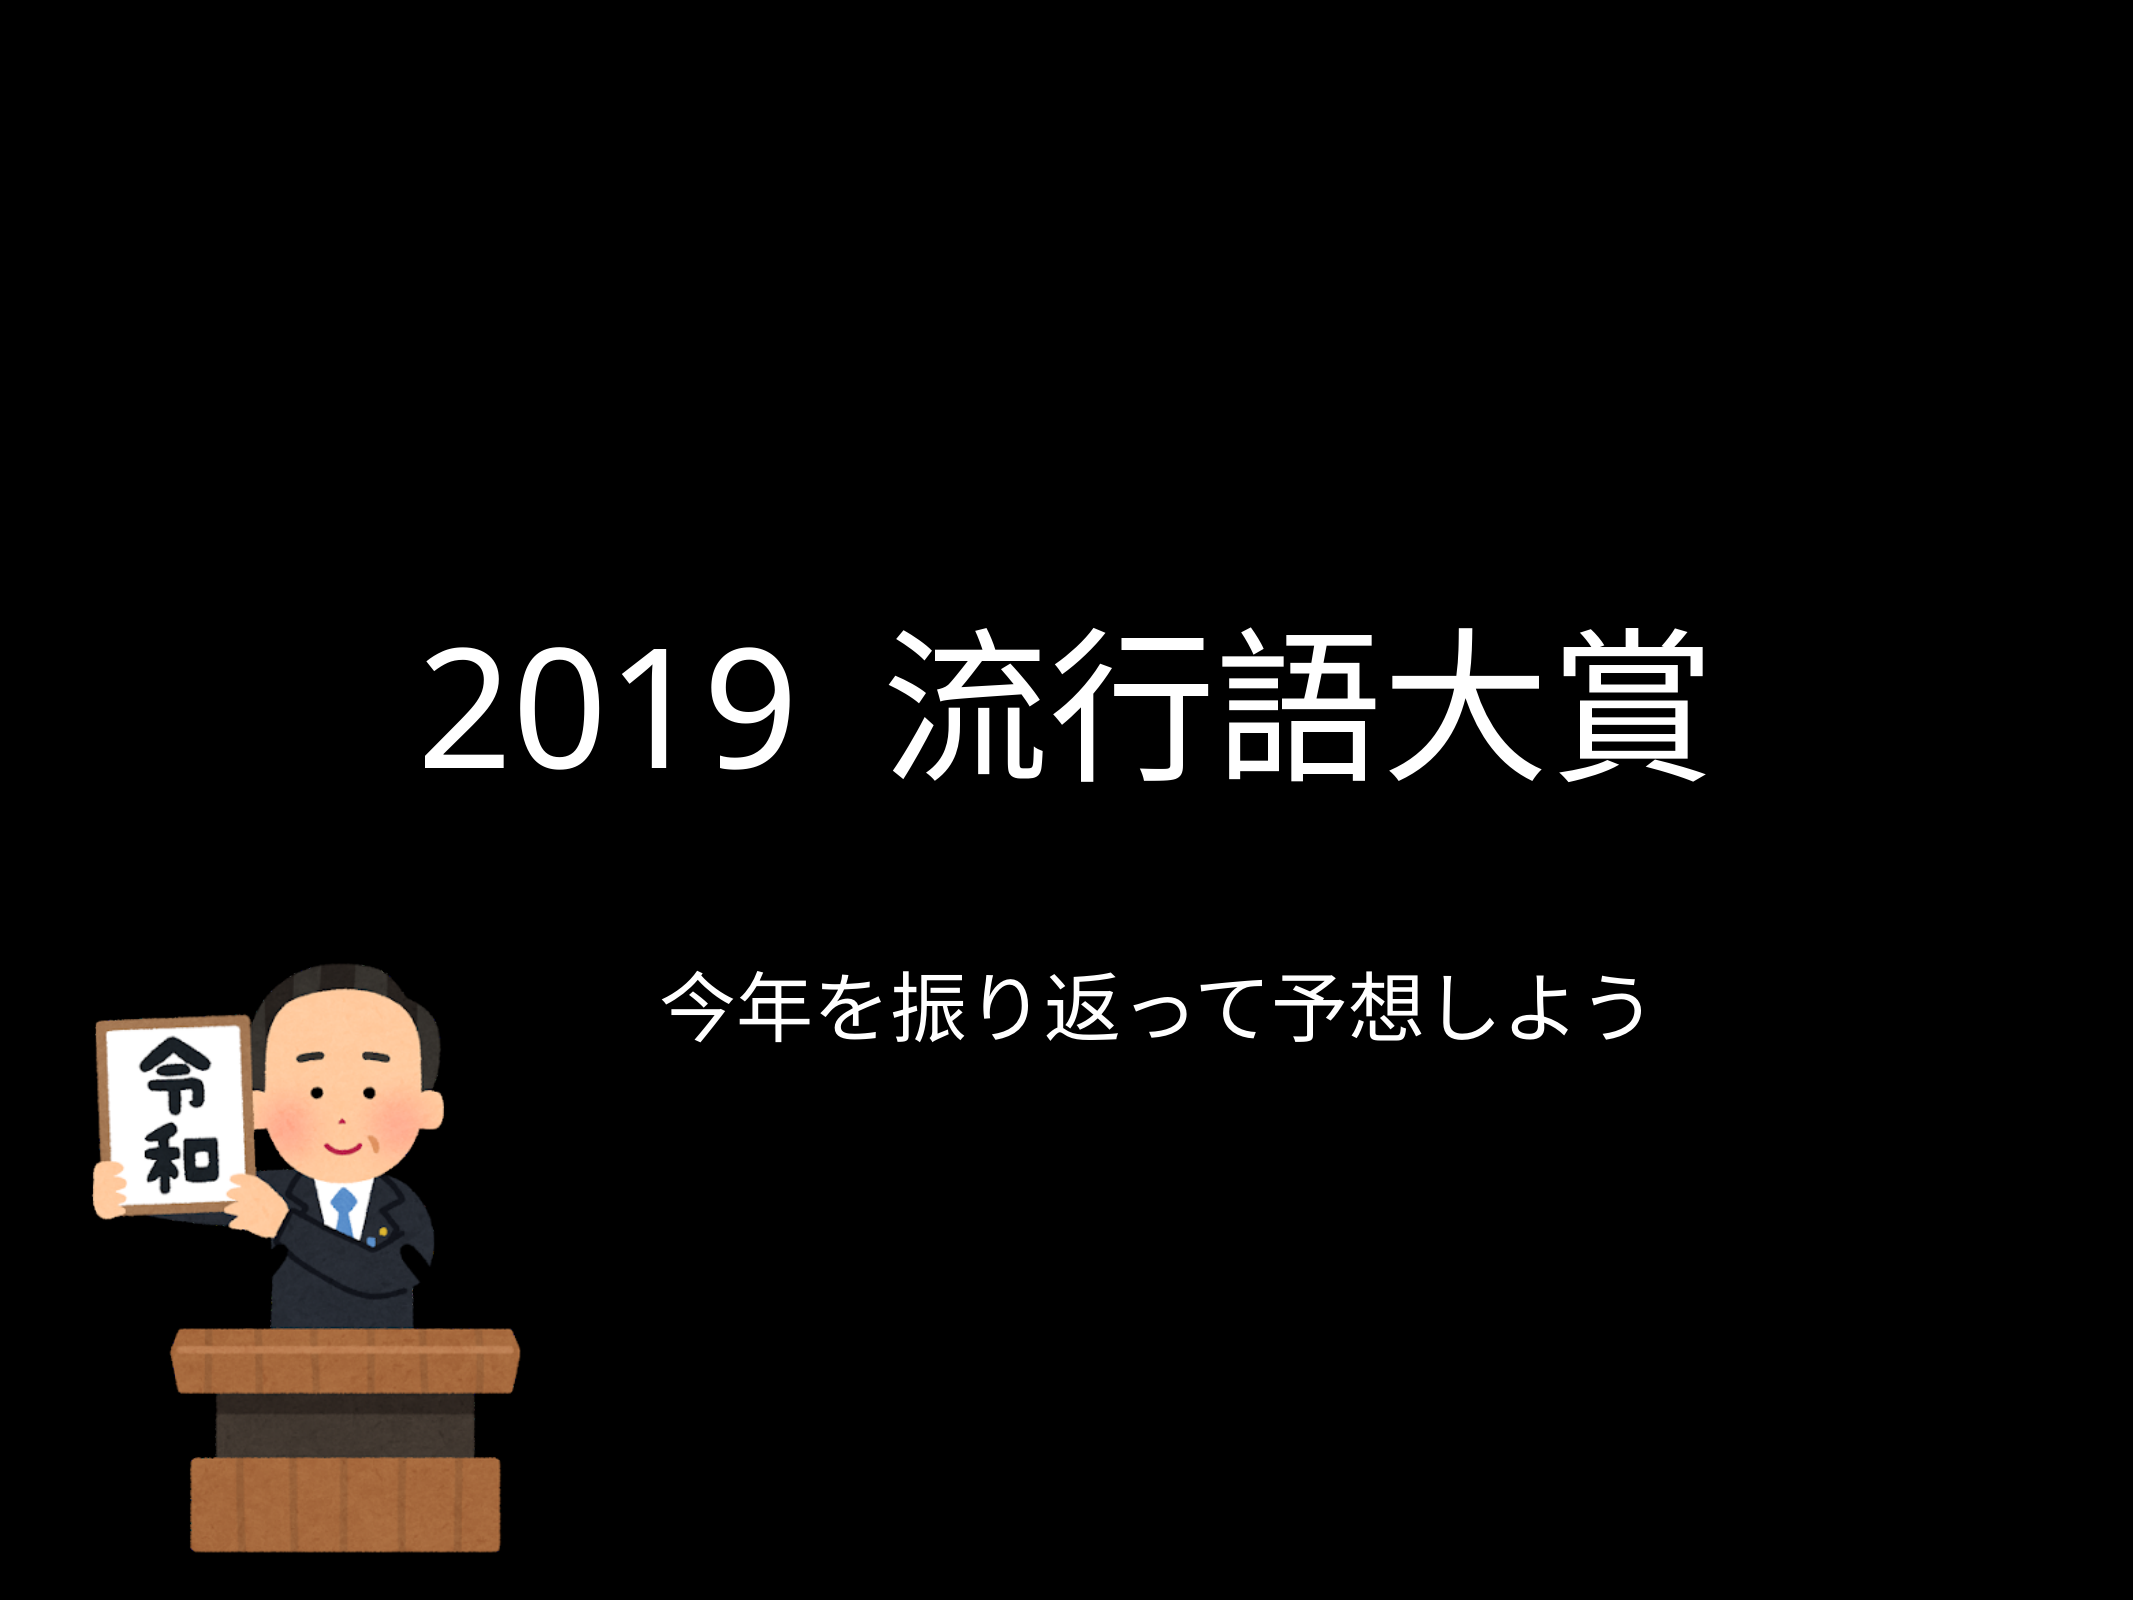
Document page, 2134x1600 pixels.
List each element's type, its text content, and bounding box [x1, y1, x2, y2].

subtitle 今年を振り返って予想しよう [299, 950, 2018, 1138]
picture [0, 952, 612, 1568]
title 2019 流行語大賞 [207, 268, 1926, 811]
